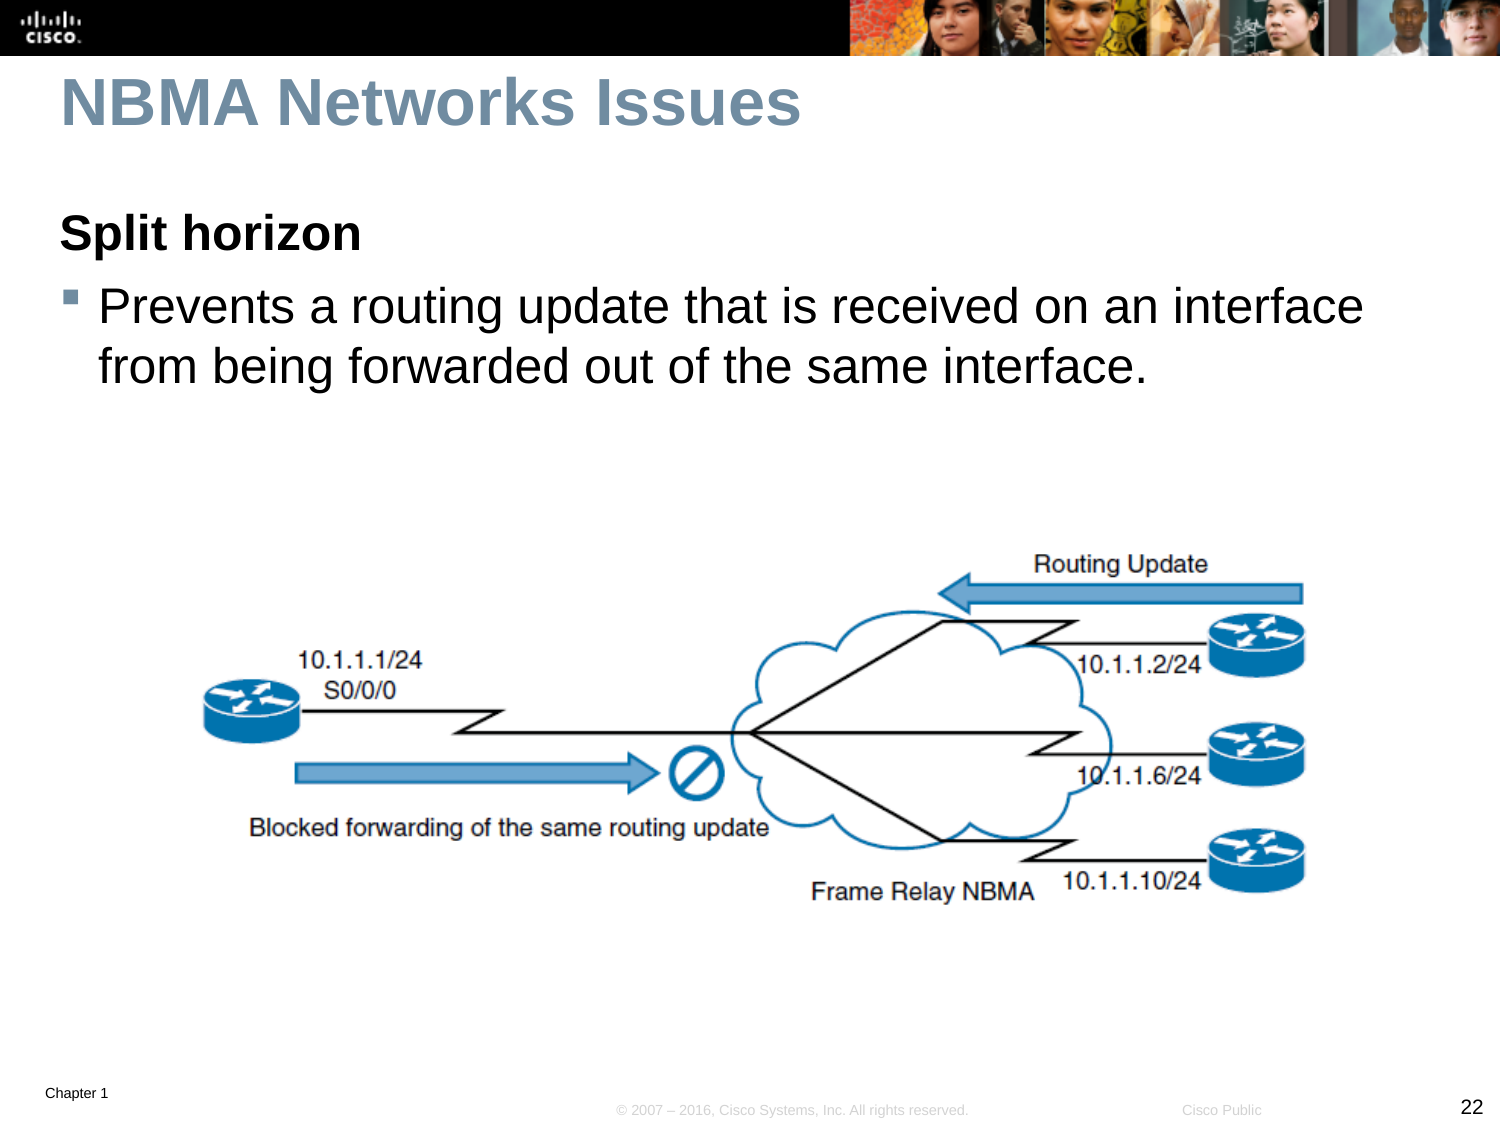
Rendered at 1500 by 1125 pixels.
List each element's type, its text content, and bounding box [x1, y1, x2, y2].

title NBMA Networks Issues [45, 59, 1444, 182]
picture [146, 550, 1343, 907]
list Split horizon Prevents a routing update that is received on an interface from being forwarded out of the same interface. [45, 193, 1444, 1037]
picture [0, 0, 1500, 56]
